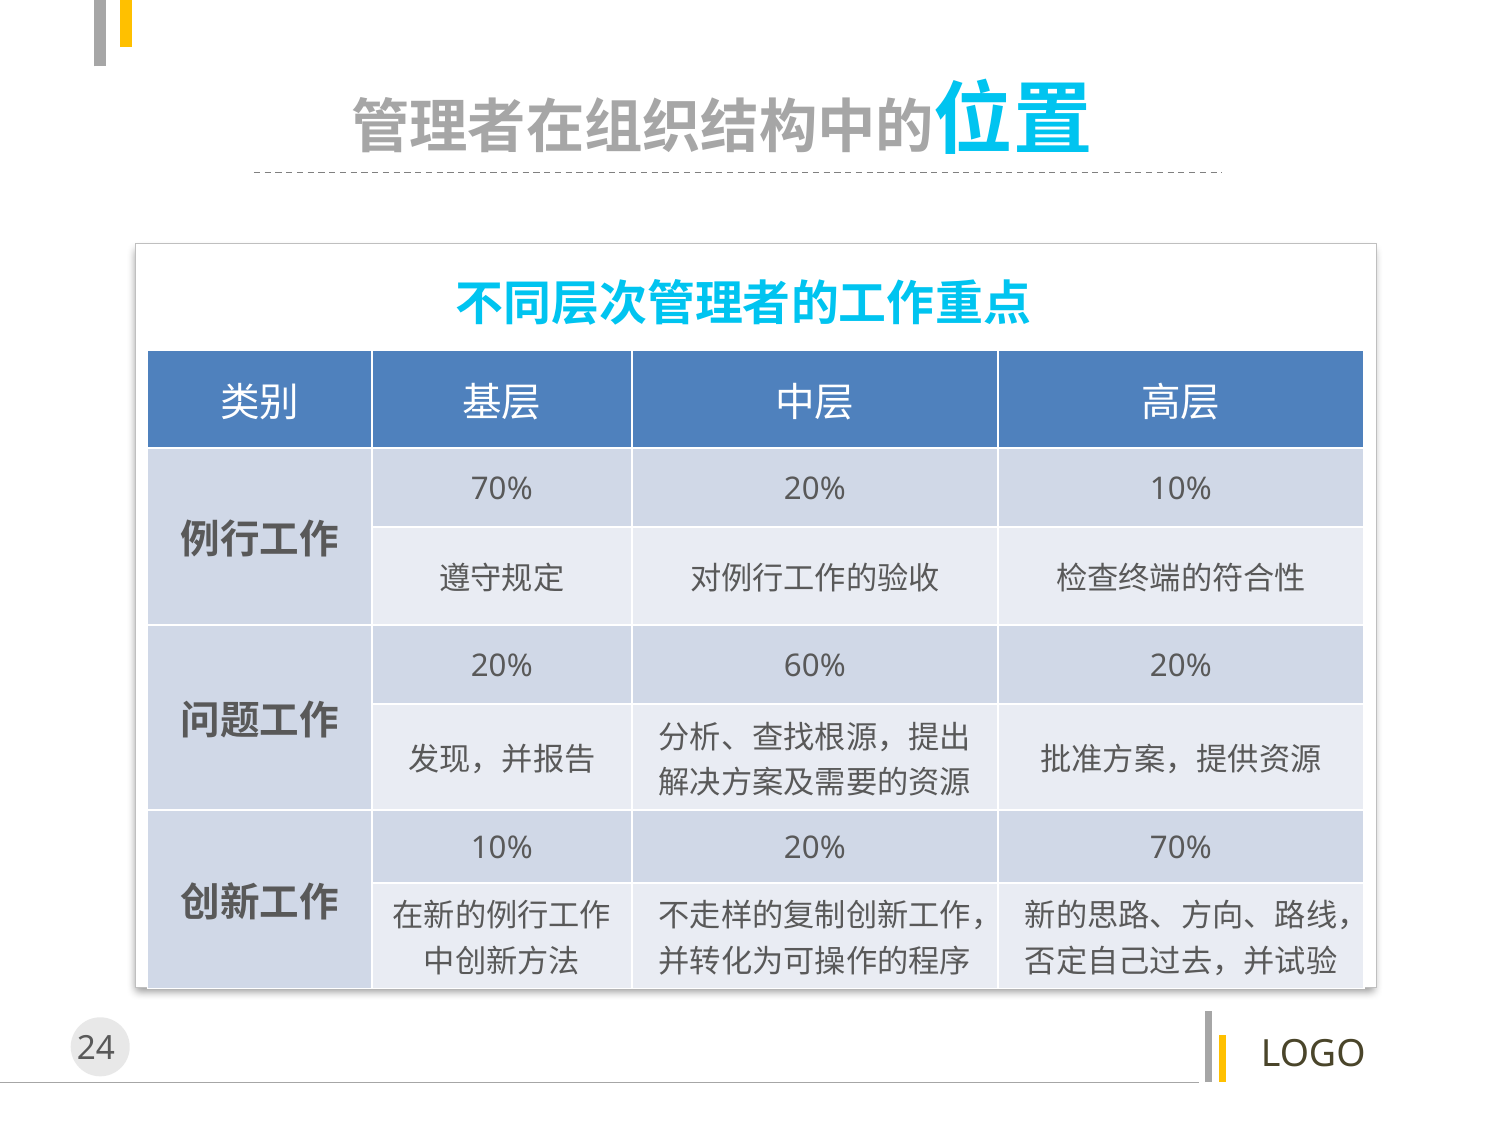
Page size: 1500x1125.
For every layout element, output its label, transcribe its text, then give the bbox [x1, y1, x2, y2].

text_box 不同层次管理者的工作重点 [429, 264, 1058, 338]
table_cell 10% [373, 811, 631, 882]
table_cell 例行工作 [148, 449, 371, 624]
table_cell 分析、查找根源，提出解决方案及需要的资源 [633, 705, 997, 809]
table_cell 20% [633, 449, 997, 526]
table_header 高层 [999, 351, 1363, 447]
table_cell 在新的例行工作中创新方法 [373, 884, 631, 988]
table_header 基层 [373, 351, 631, 447]
table_header 类别 [148, 351, 371, 447]
table_cell 遵守规定 [373, 528, 631, 624]
table_cell 新的思路、方向、路线，否定自己过去，并试验 [999, 884, 1363, 988]
text_box [135, 243, 1376, 988]
table_cell 批准方案，提供资源 [999, 705, 1363, 809]
table_cell 发现，并报告 [373, 705, 631, 809]
table_cell 70% [373, 449, 631, 526]
table_cell 检查终端的符合性 [999, 528, 1363, 624]
table_cell 问题工作 [148, 626, 371, 809]
table_cell 20% [999, 626, 1363, 703]
table_cell 70% [999, 811, 1363, 882]
table_cell 创新工作 [148, 811, 371, 988]
table_cell 对例行工作的验收 [633, 528, 997, 624]
table_cell 20% [373, 626, 631, 703]
table_cell 不走样的复制创新工作，并转化为可操作的程序 [633, 884, 997, 988]
table_cell 60% [633, 626, 997, 703]
table_header 中层 [633, 351, 997, 447]
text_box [253, 77, 1223, 173]
table_cell 20% [633, 811, 997, 882]
table_cell 10% [999, 449, 1363, 526]
